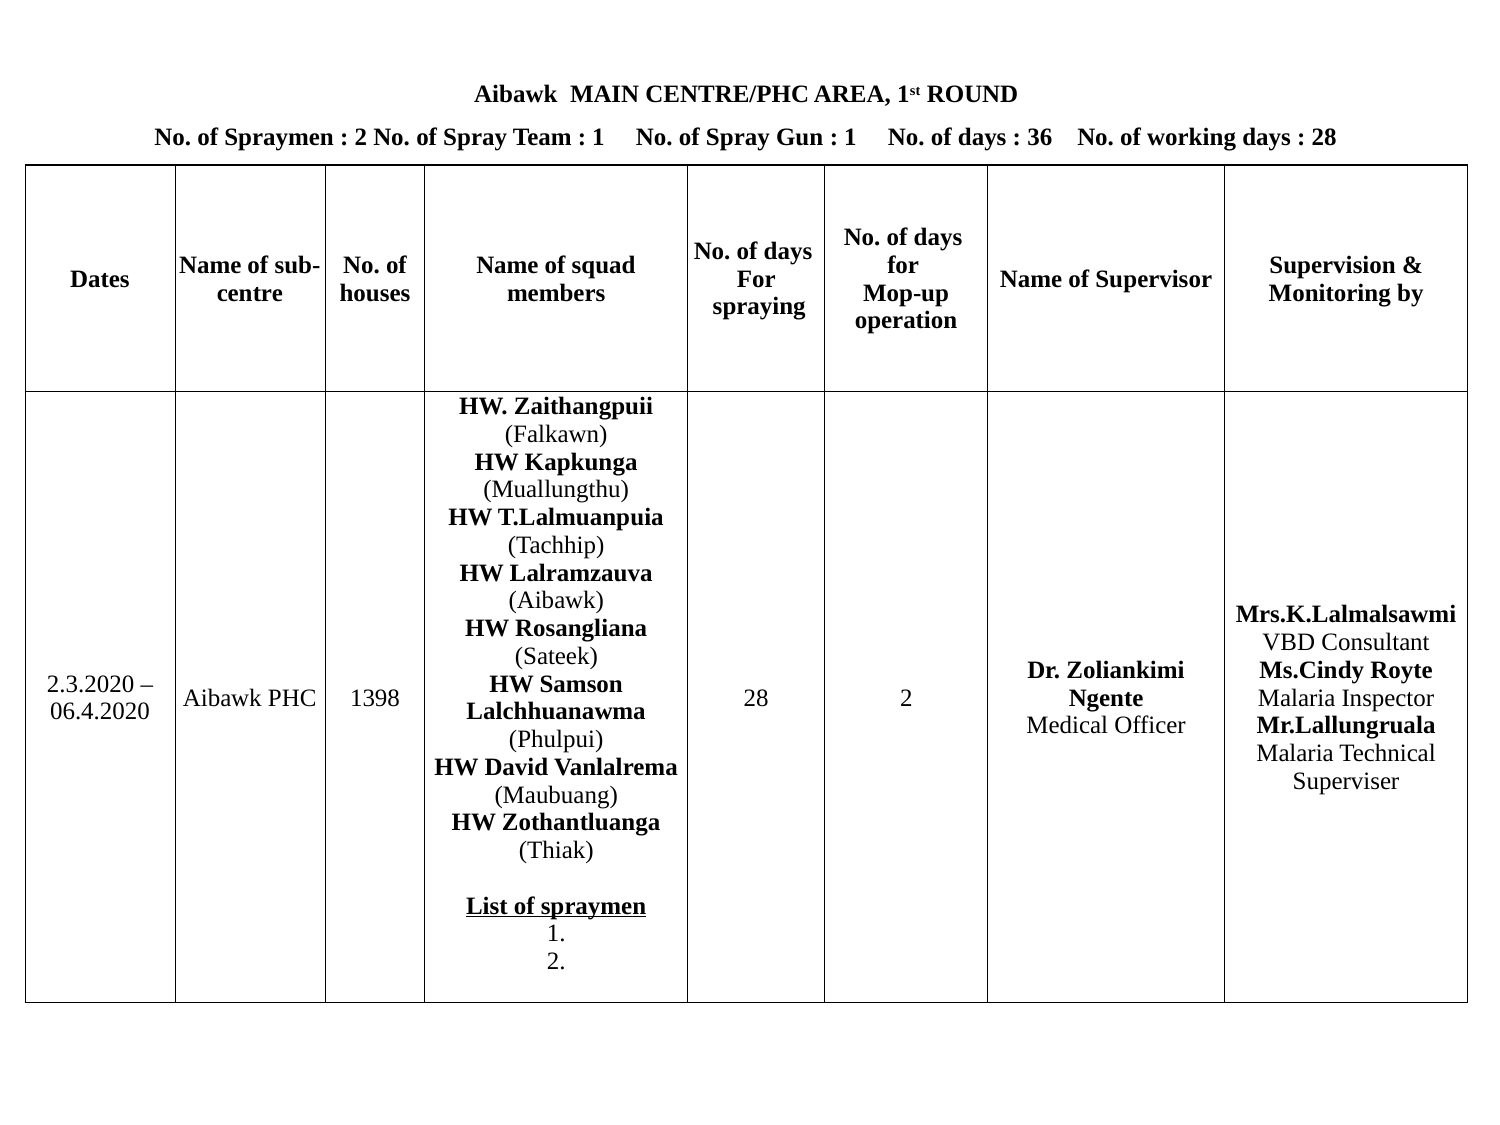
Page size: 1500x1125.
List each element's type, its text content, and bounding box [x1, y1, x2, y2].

table_cell HW. Zaithangpuii (Falkawn) HW Kapkunga (Muallungthu) HW T.Lalmuanpuia (Tachhip) HW Lalramzauva (Aibawk) HW Rosangliana (Sateek) HW Samson Lalchhuanawma (Phulpui) HW David Vanlalrema (Maubuang) HW Zothantluanga (Thiak) List of spraymen 1. 2. [425, 392, 687, 1002]
table_cell 28 [688, 392, 824, 1002]
table_cell No. of days For spraying [688, 166, 824, 391]
table_cell No. of days for Mop-up operation [825, 166, 987, 391]
table_cell Name of squad members [425, 166, 687, 391]
table_cell Dates [26, 166, 175, 391]
table_cell 1398 [326, 392, 424, 1002]
table_cell Dr. Zoliankimi Ngente Medical Officer [988, 392, 1224, 1002]
table_cell No. of Spraymen : 2 No. of Spray Team : 1 No. of Spray Gun : 1 No. of days : 36 No. of working days : 28 [25, 108, 1467, 164]
table_cell Name of sub-centre [176, 166, 325, 391]
table_cell Name of Supervisor [988, 166, 1224, 391]
table_cell No. of houses [326, 166, 424, 391]
table_cell Supervision & Monitoring by [1225, 166, 1467, 391]
table_cell 2.3.2020 – 06.4.2020 [26, 392, 175, 1002]
table_header Aibawk MAIN CENTRE/PHC AREA, 1st ROUND [25, 38, 1467, 108]
table_cell Mrs.K.Lalmalsawmi VBD Consultant Ms.Cindy Royte Malaria Inspector Mr.Lallungruala Malaria Technical Superviser [1225, 392, 1467, 1002]
table_cell Aibawk PHC [176, 392, 325, 1002]
table_cell 2 [825, 392, 987, 1002]
